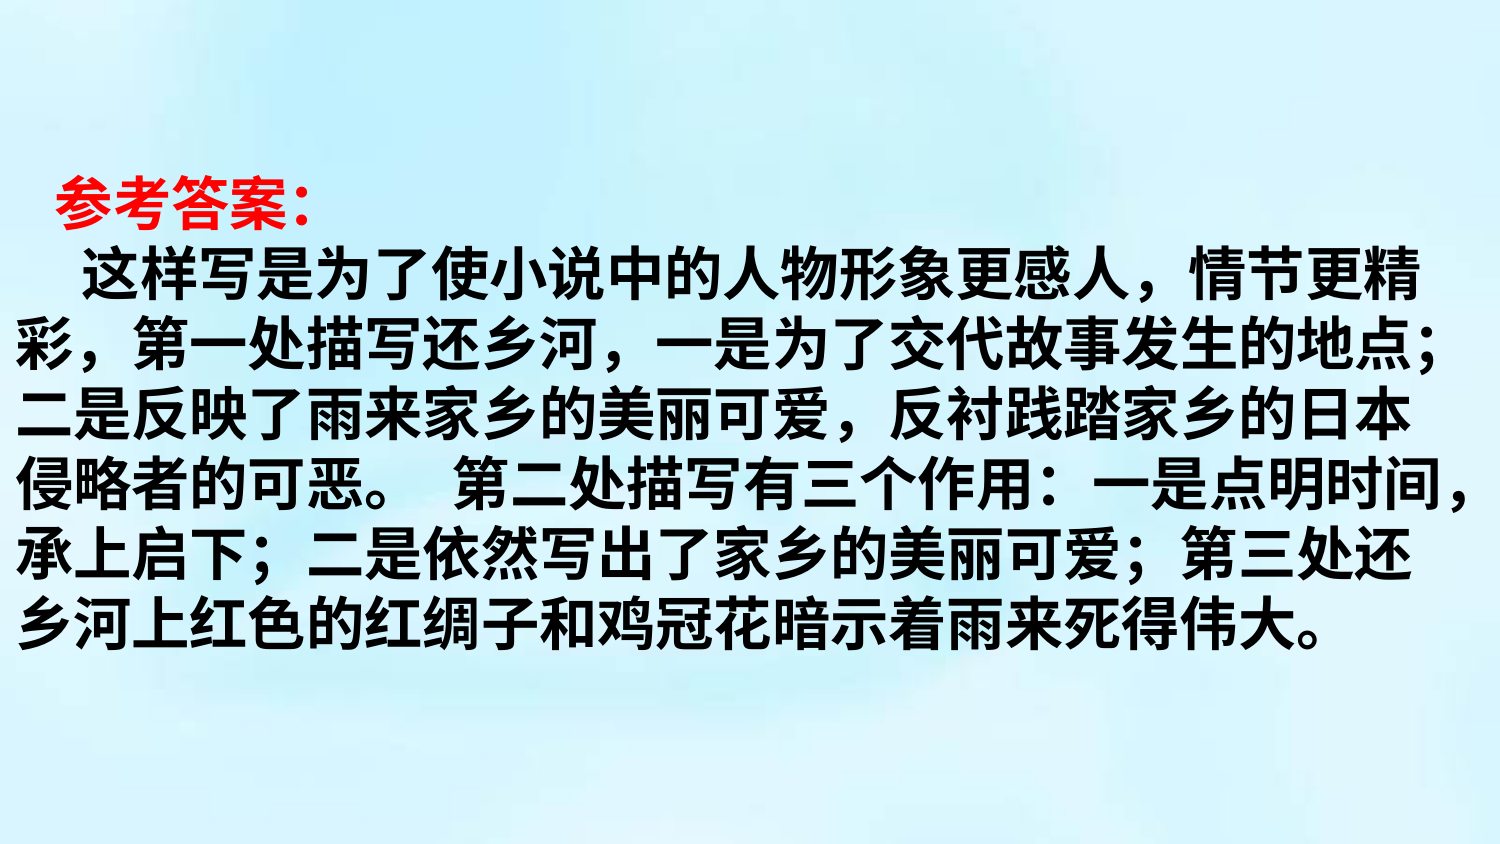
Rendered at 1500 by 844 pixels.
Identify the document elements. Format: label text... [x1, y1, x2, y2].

picture [0, 0, 1500, 844]
text_box 参考答案： 这样写是为了使小说中的人物形象更感人，情节更精彩，第一处描写还乡河，一是为了交代故事发生的地点；二是反映了雨来家乡的美丽可爱，反衬践踏家乡的日本侵略者的可恶。 第二处描写有三个作用：一是点明时间，承上启下；二是依然写出了家乡的美丽可爱；第三处还乡河上红色的红绸子和鸡冠花暗示着雨来死得伟大。 [0, 124, 1465, 665]
